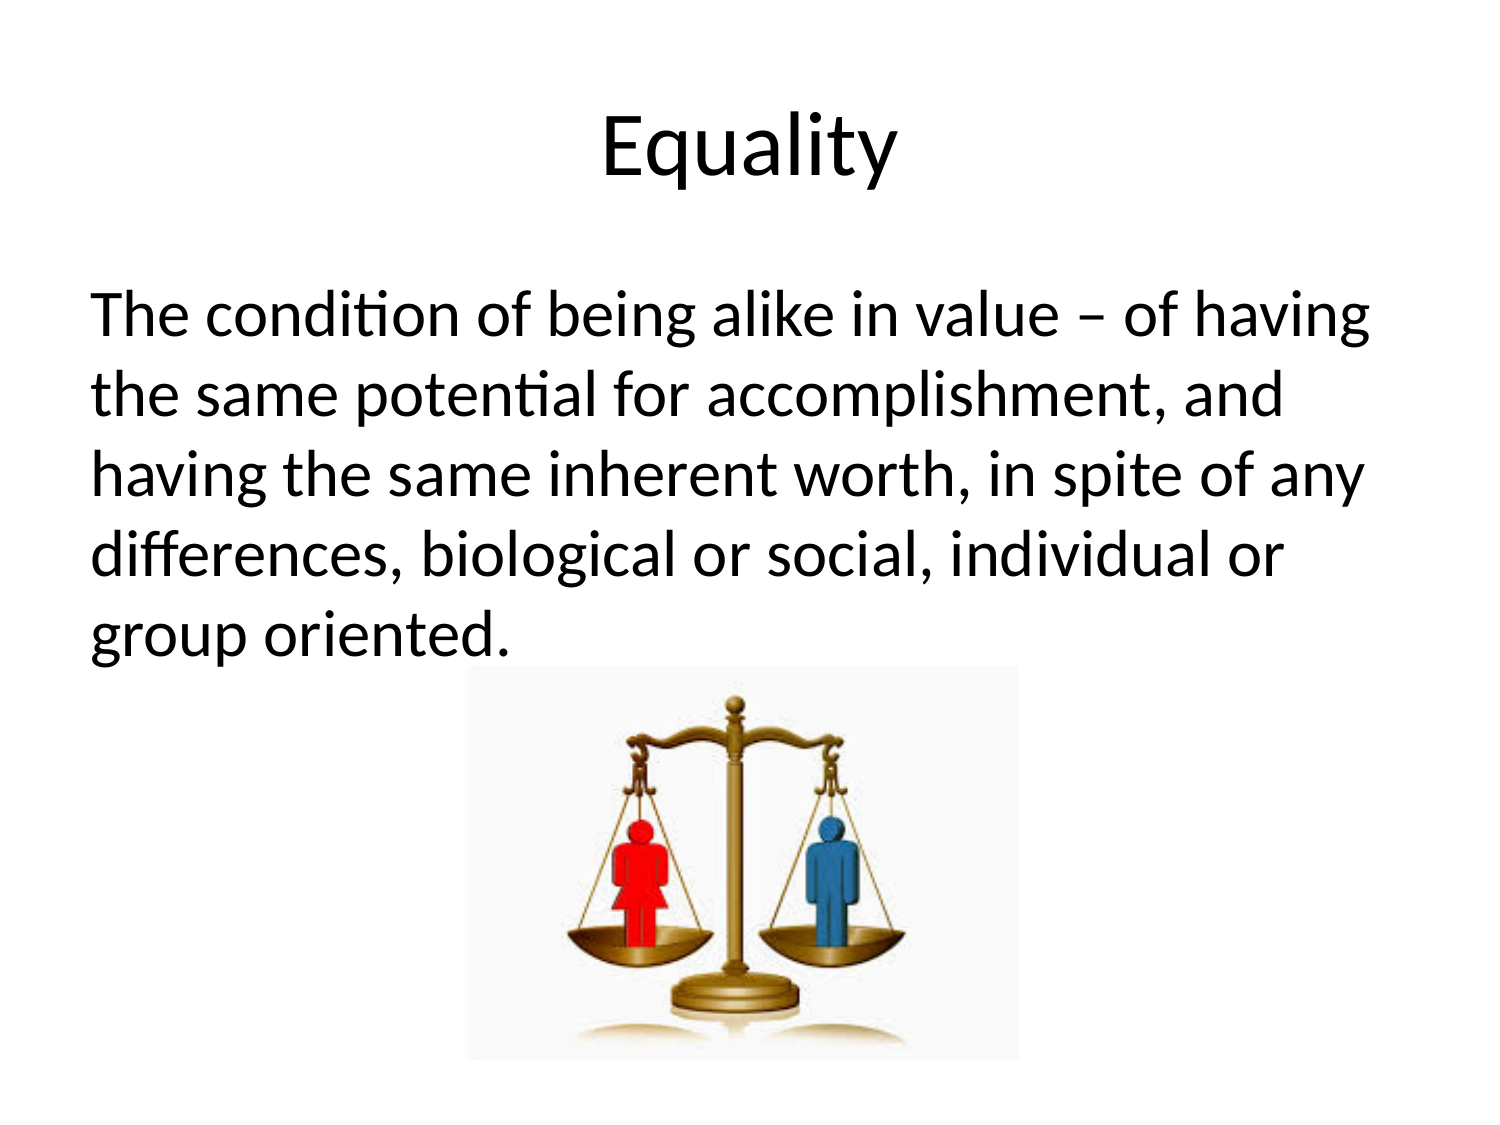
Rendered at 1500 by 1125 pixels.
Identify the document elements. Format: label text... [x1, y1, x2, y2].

list The condition of being alike in value – of having the same potential for accomplishment, and having the same inherent worth, in spite of any differences, biological or social, individual or group oriented. [75, 262, 1425, 1005]
title Equality [75, 45, 1425, 233]
picture [462, 665, 1020, 1061]
